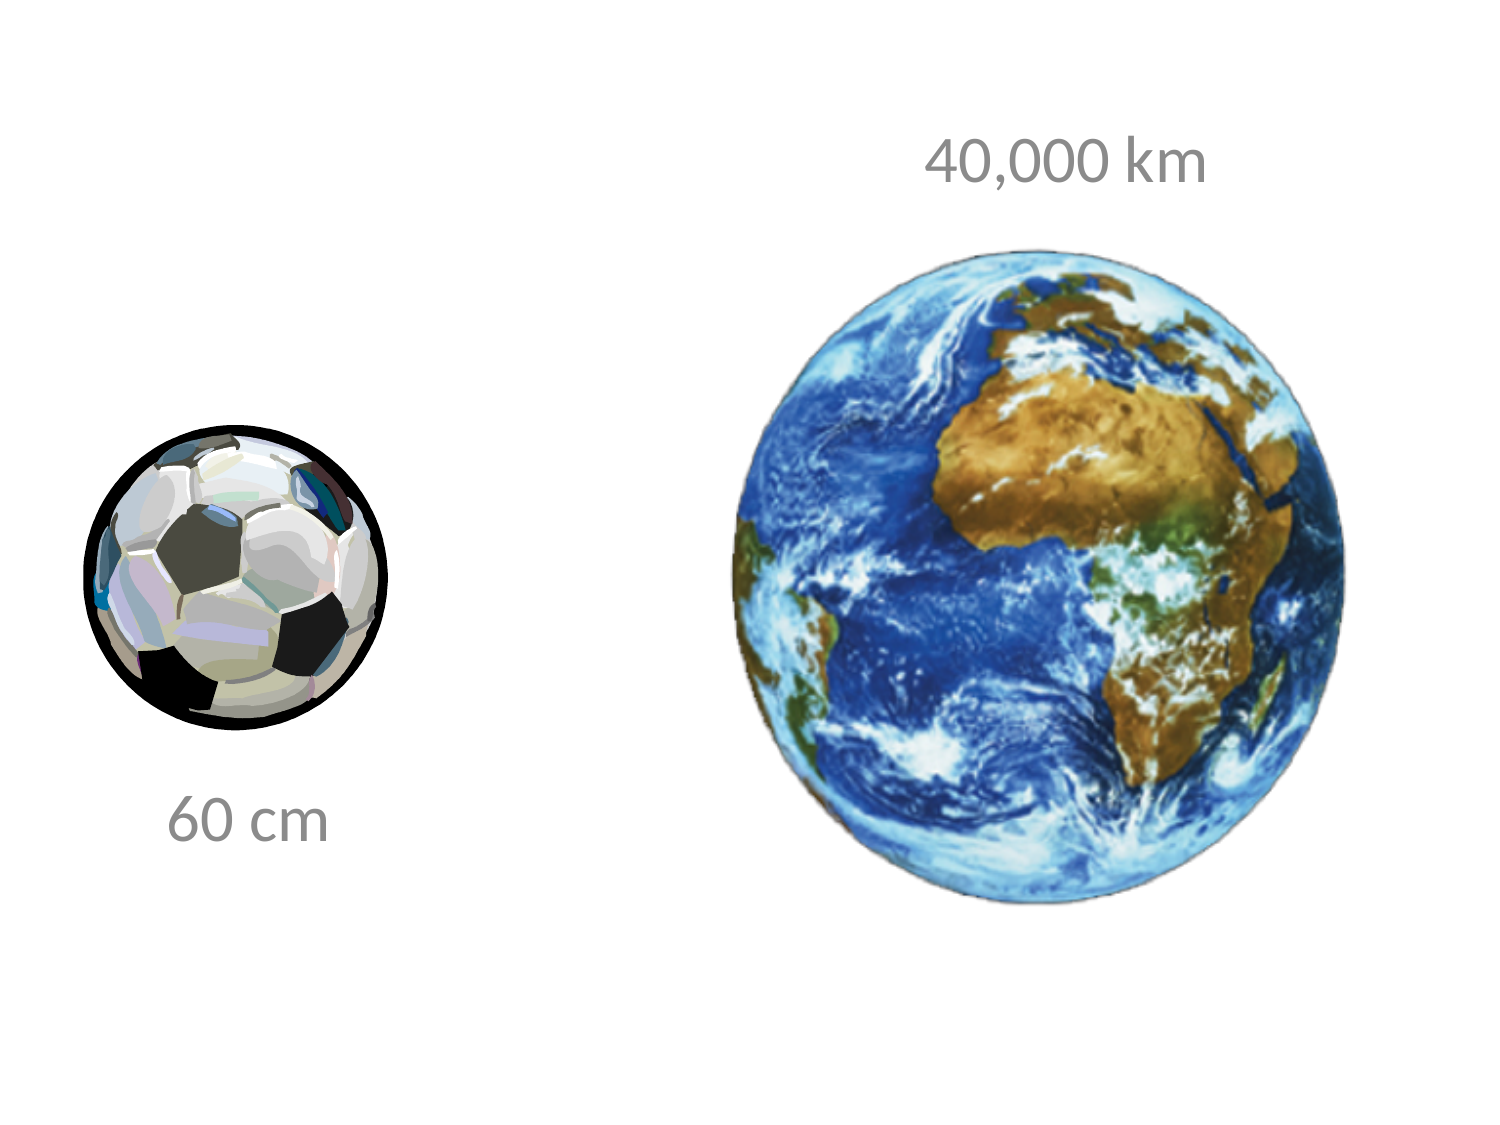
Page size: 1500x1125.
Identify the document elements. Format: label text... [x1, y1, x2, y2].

subtitle 60 cm [83, 766, 414, 864]
text_box 40,000 km [797, 107, 1336, 154]
picture [83, 420, 393, 735]
picture [575, 155, 1500, 969]
